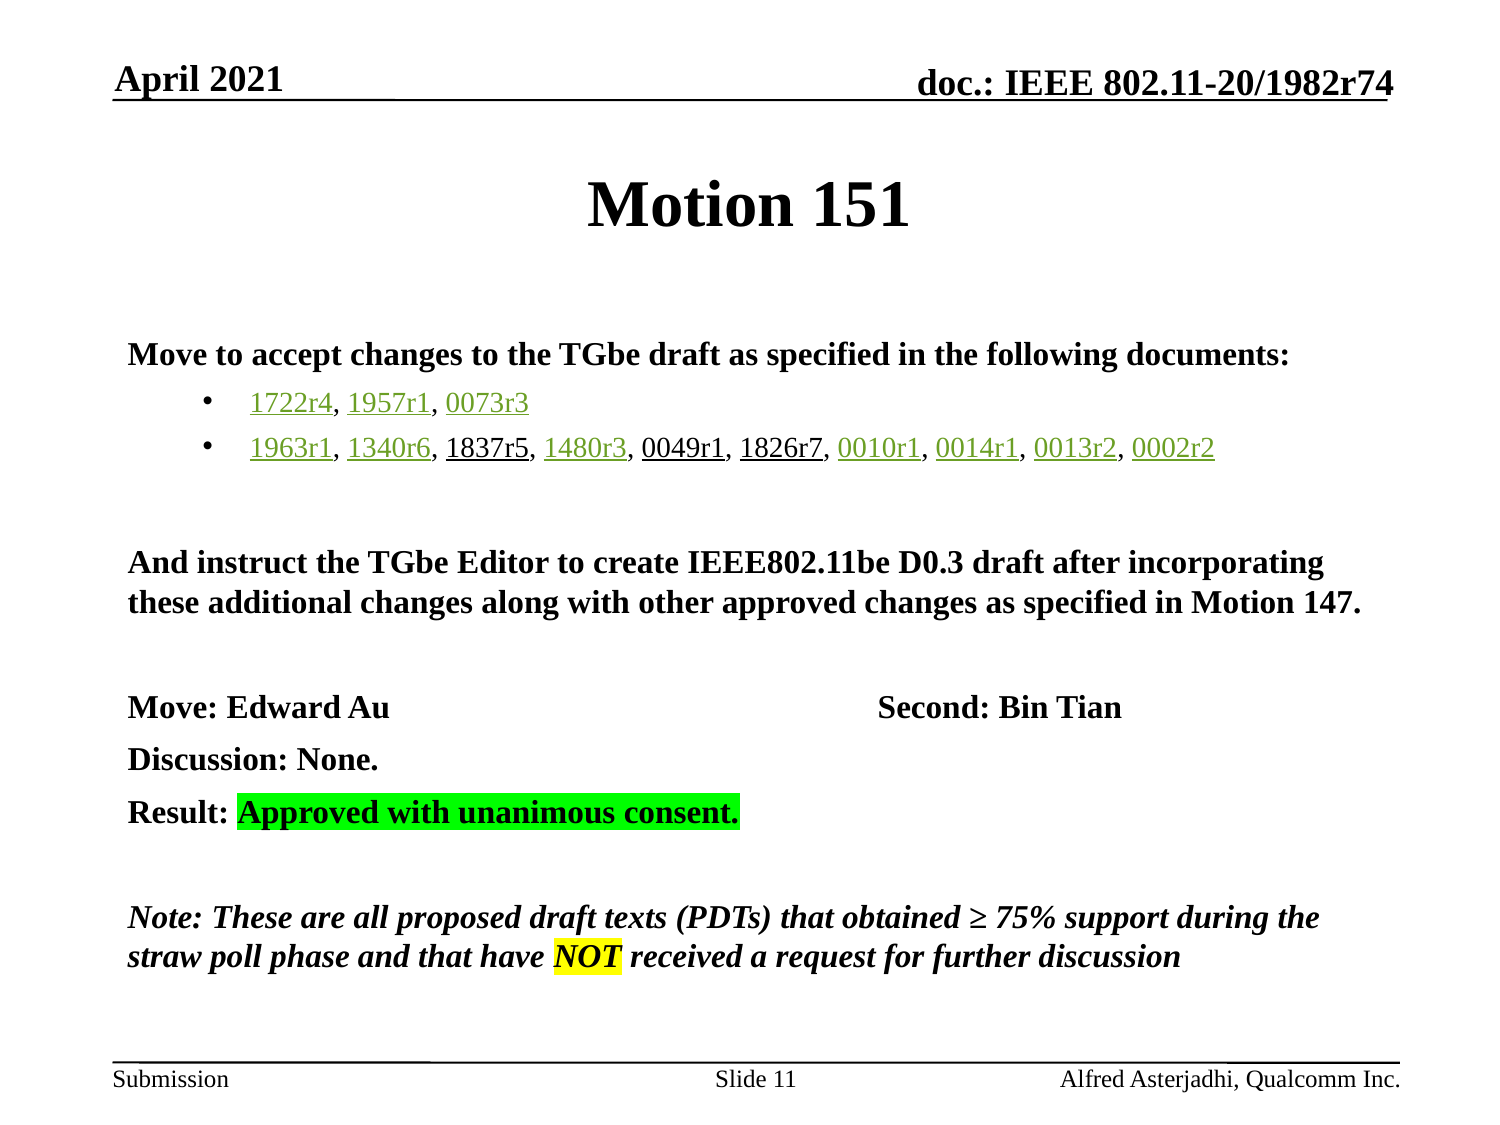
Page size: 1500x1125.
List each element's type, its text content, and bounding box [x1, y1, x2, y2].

footer Alfred Asterjadhi, Qualcomm Inc. [878, 1061, 1402, 1093]
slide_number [114, 54, 423, 100]
title Motion 151 [112, 112, 1388, 288]
list Move to accept changes to the TGbe draft as specified in the following documents: 1722r4, 1957r1, 0073r3 1963r1, 1340r6, 1837r5, 1480r3, 0049r1, 1826r7, 0010r1, 0014r1, 0013r2, 0002r2 And instruct the TGbe Editor to create IEEE802.11be D0.3 draft after incorporating these additional changes along with other approved changes as specified in Motion 147. Move: Edward Au Second: Bin Tian Discussion: None. Result: Approved with unanimous consent. Note: These are all proposed draft texts (PDTs) that obtained ≥ 75% support during the straw poll phase and that have NOT received a request for further discussion [112, 324, 1388, 1000]
slide_number Slide 11 [712, 1061, 800, 1123]
